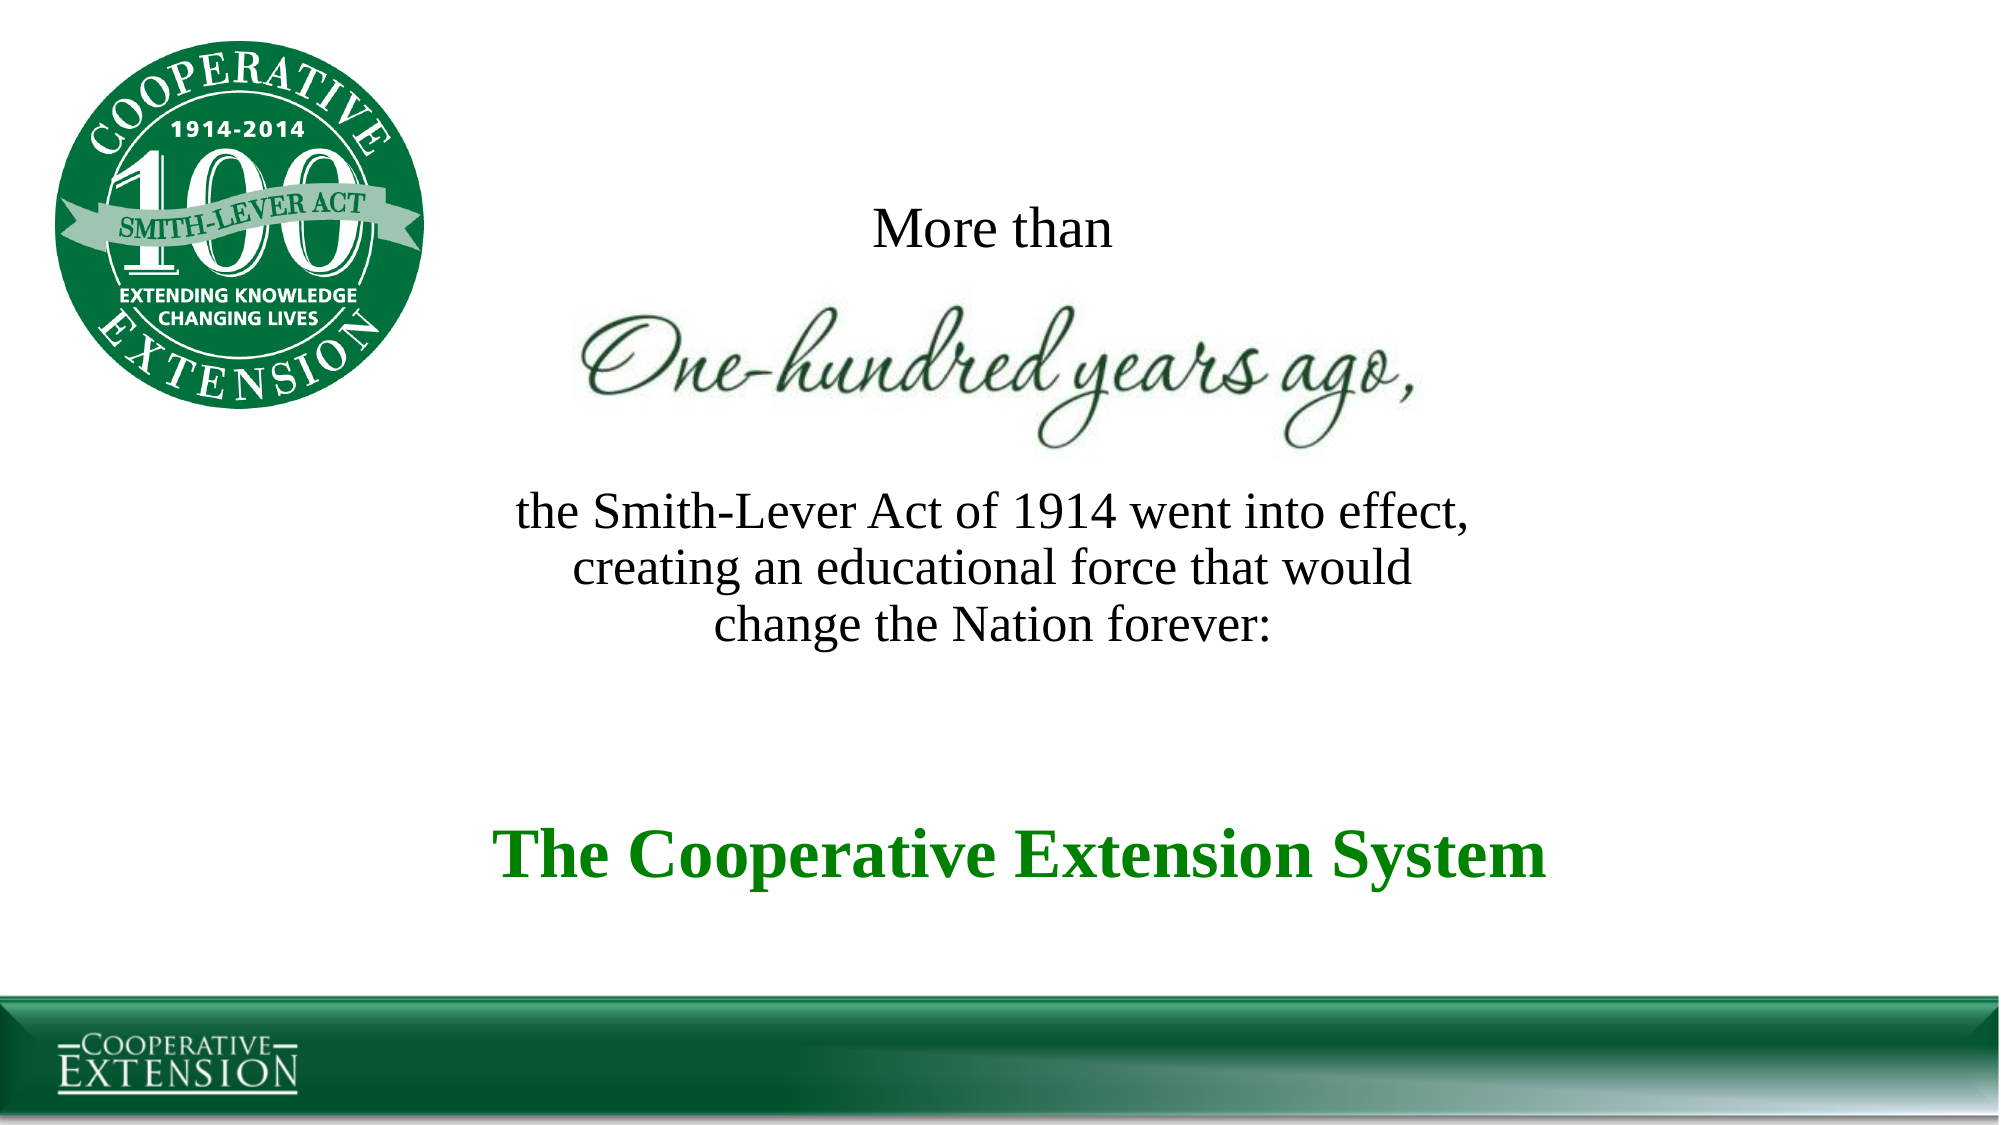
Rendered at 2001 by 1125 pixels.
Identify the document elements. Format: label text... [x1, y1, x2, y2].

text_box The Cooperative Extension System [435, 799, 1605, 899]
text_box More than [764, 181, 1236, 267]
title the Smith-Lever Act of 1914 went into effect, creating an educational force that would change the Nation forever: [362, 475, 1638, 717]
picture [0, 0, 2001, 1125]
